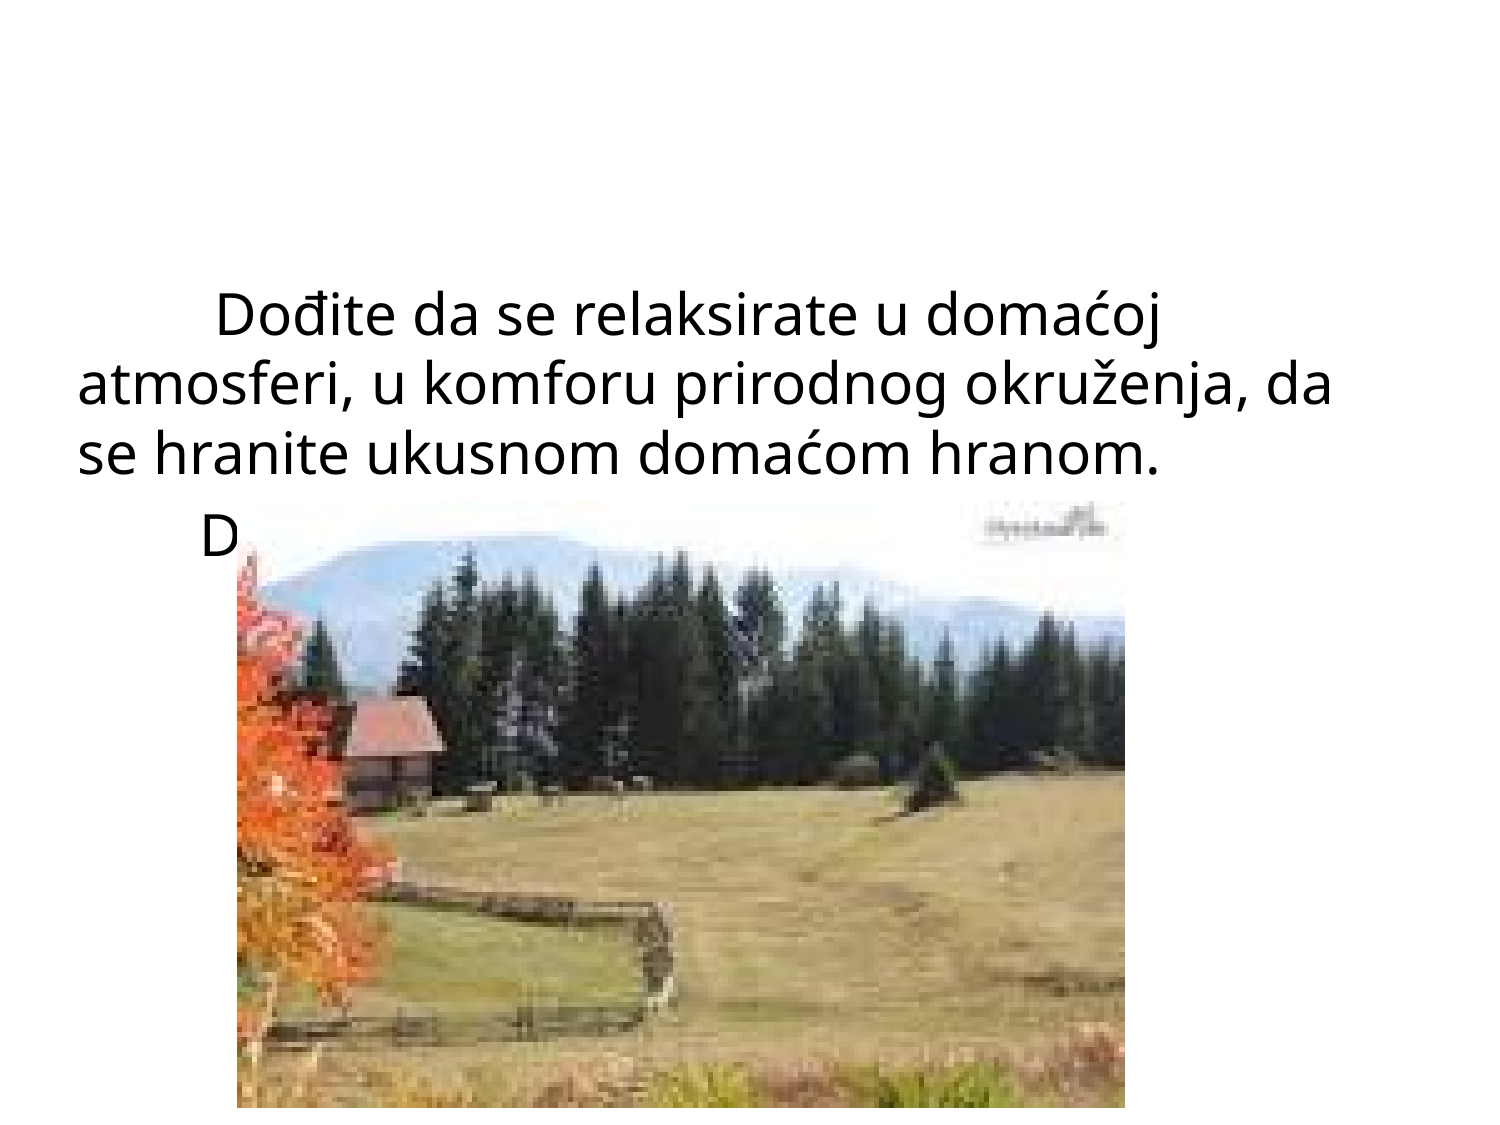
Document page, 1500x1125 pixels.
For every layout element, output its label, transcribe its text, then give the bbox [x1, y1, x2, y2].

picture [237, 500, 1126, 1109]
list Dođite da se relaksirate u domaćoj atmosferi, u komforu prirodnog okruženja, da se hranite ukusnom domaćom hranom. Dođite na Goliju.. [62, 269, 1425, 1120]
